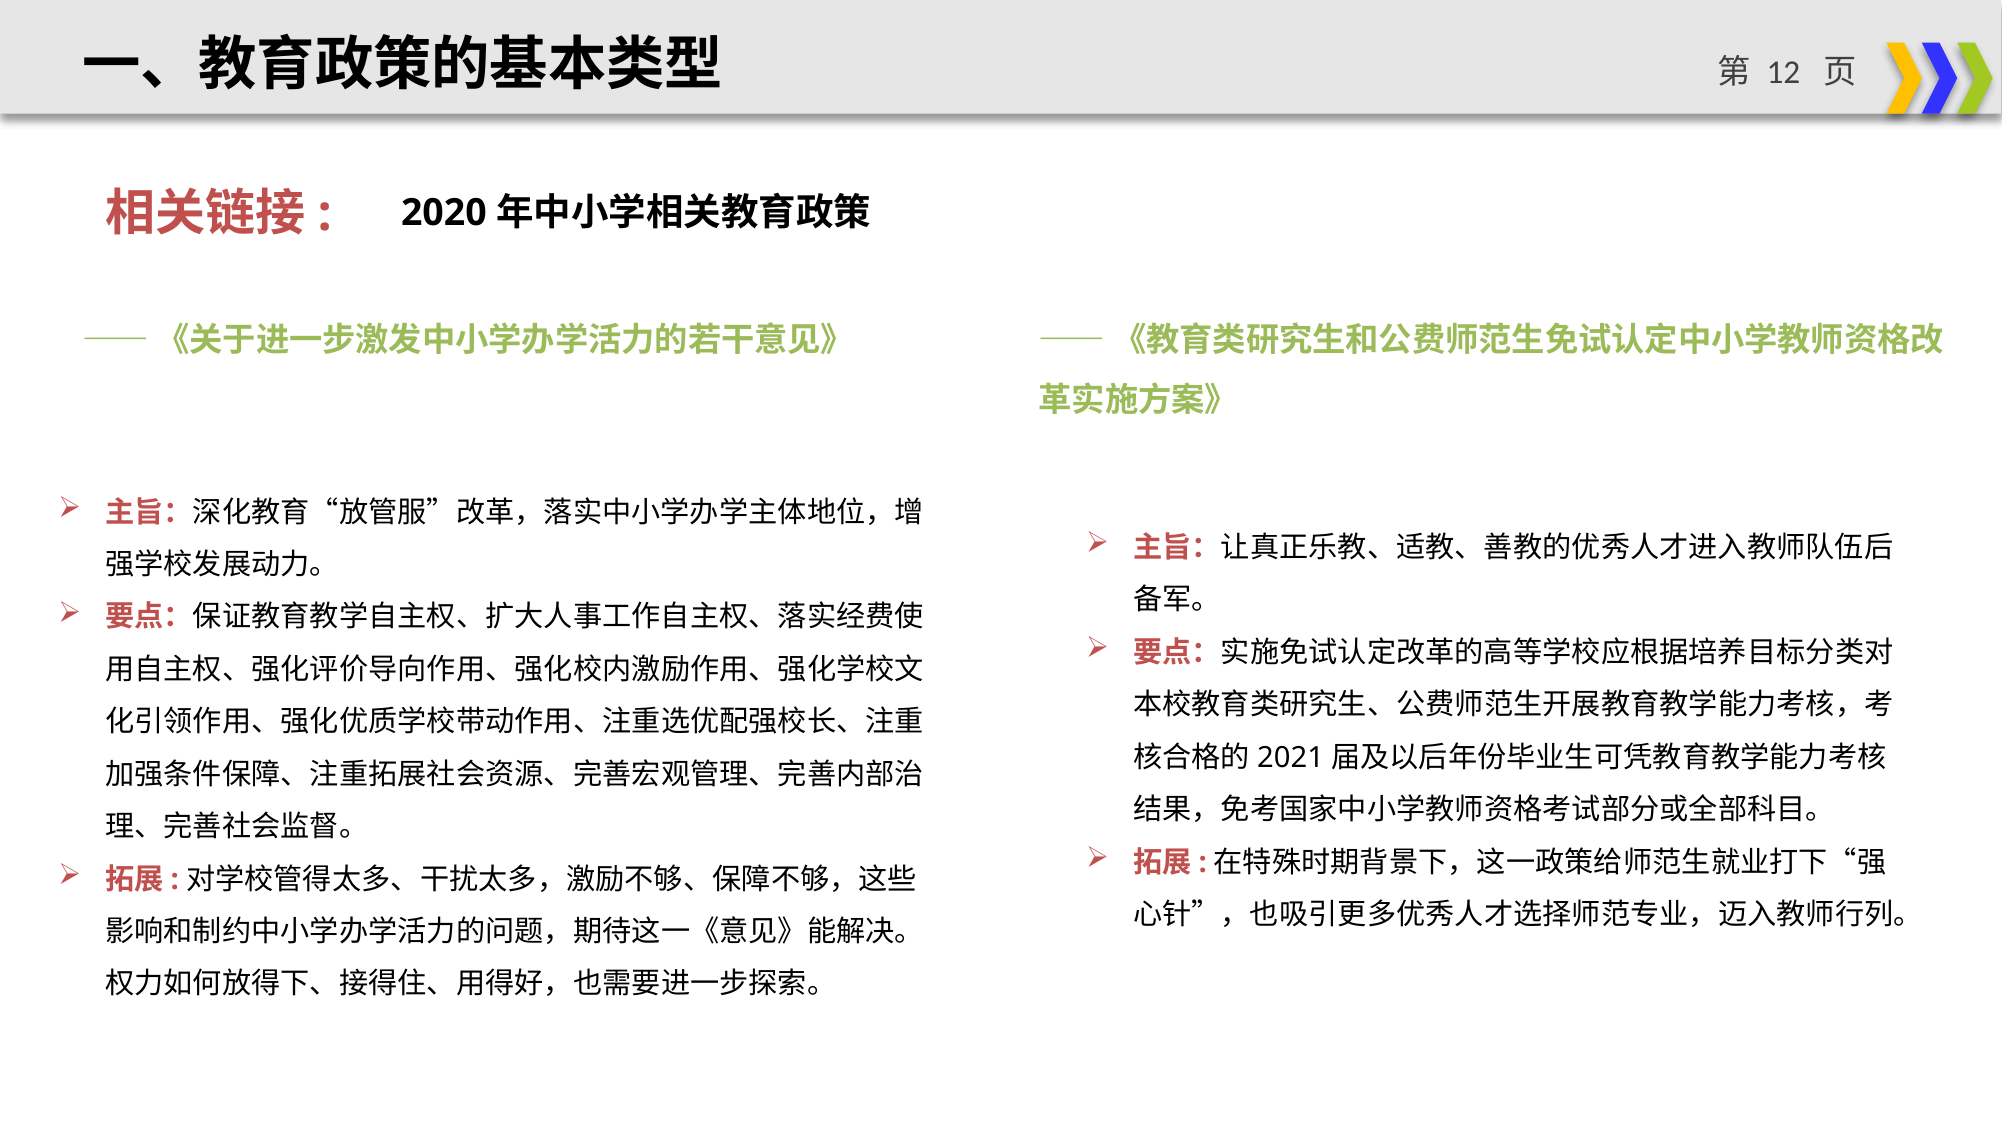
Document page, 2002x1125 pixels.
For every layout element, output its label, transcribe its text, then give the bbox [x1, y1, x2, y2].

text_box 一、教育政策的基本类型 [67, 19, 1008, 104]
text_box 主旨：深化教育“放管服”改革，落实中小学办学主体地位，增强学校发展动力。 要点：保证教育教学自主权、扩大人事工作自主权、落实经费使用自主权、强化评价导向作用、强化校内激励作用、强化学校文化引领作用、强化优质学校带动作用、注重选优配强校长、注重加强条件保障、注重拓展社会资源、完善宏观管理、完善内部治理、完善社会监督。 拓展:对学校管得太多、干扰太多，激励不够、保障不够，这些影响和制约中小学办学活力的问题，期待这一《意见》能解决。权力如何放得下、接得住、用得好，也需要进一步探索。 [43, 467, 942, 1008]
text_box 2020年中小学相关教育政策 [386, 180, 923, 240]
text_box 主旨：让真正乐教、适教、善教的优秀人才进入教师队伍后备军。 要点：实施免试认定改革的高等学校应根据培养目标分类对本校教育类研究生、公费师范生开展教育教学能力考核，考核合格的2021届及以后年份毕业生可凭教育教学能力考核结果，免考国家中小学教师资格考试部分或全部科目。 拓展:在特殊时期背景下，这一政策给师范生就业打下“强心针”，也吸引更多优秀人才选择师范专业，迈入教师行列。 [1071, 503, 1912, 938]
text_box 相关链接: [90, 172, 506, 248]
text_box ——《教育类研究生和公费师范生免试认定中小学教师资格改革实施方案》 [1024, 290, 1976, 426]
text_box ——《关于进一步激发中小学办学活力的若干意见》 [67, 290, 1019, 366]
